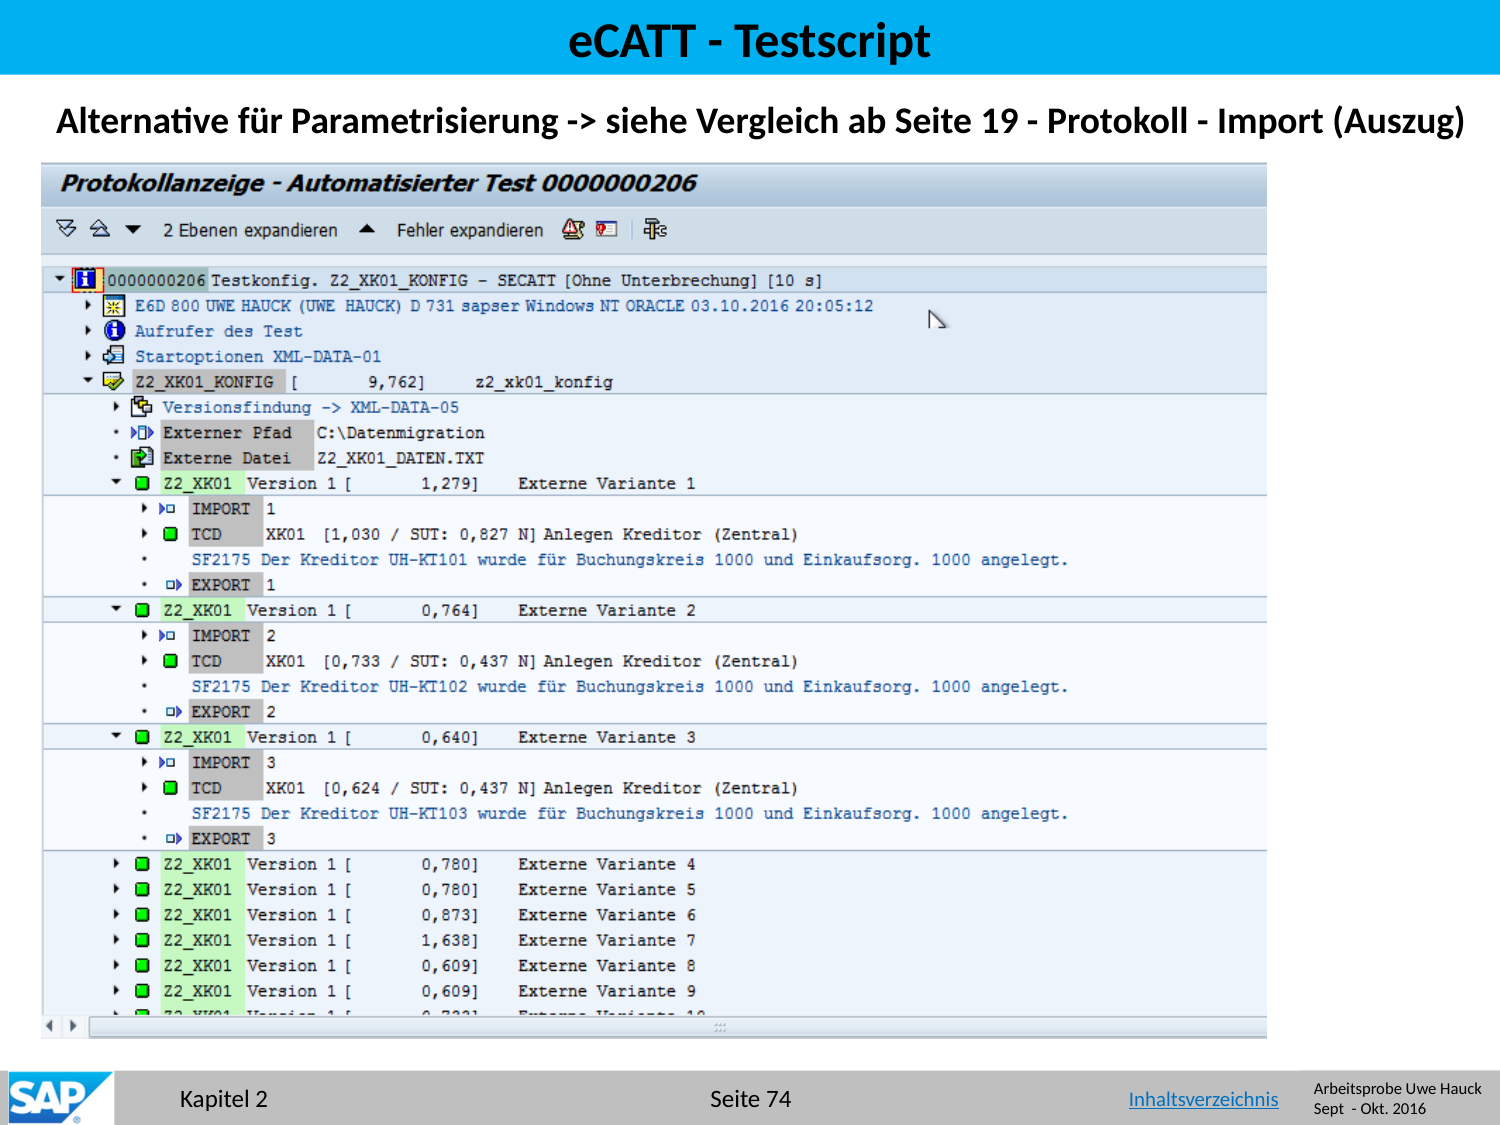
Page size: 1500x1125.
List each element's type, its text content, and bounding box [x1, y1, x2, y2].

text_box Alternative für Parametrisierung -> siehe Vergleich ab Seite 19 - Protokoll - Import (Auszug) [41, 88, 1500, 149]
text_box eCATT - Testscript [0, 0, 1500, 75]
text_box [0, 1070, 6, 1125]
text_box [115, 1070, 1299, 1125]
picture [7, 1070, 115, 1125]
text_box Kapitel 2 Seite 74 [165, 1075, 1105, 1120]
text_box Arbeitsprobe Uwe Hauck Sept - Okt. 2016 [1299, 1070, 1500, 1125]
picture [41, 162, 1267, 1039]
text_box Inhaltsverzeichnis [1106, 1078, 1299, 1118]
